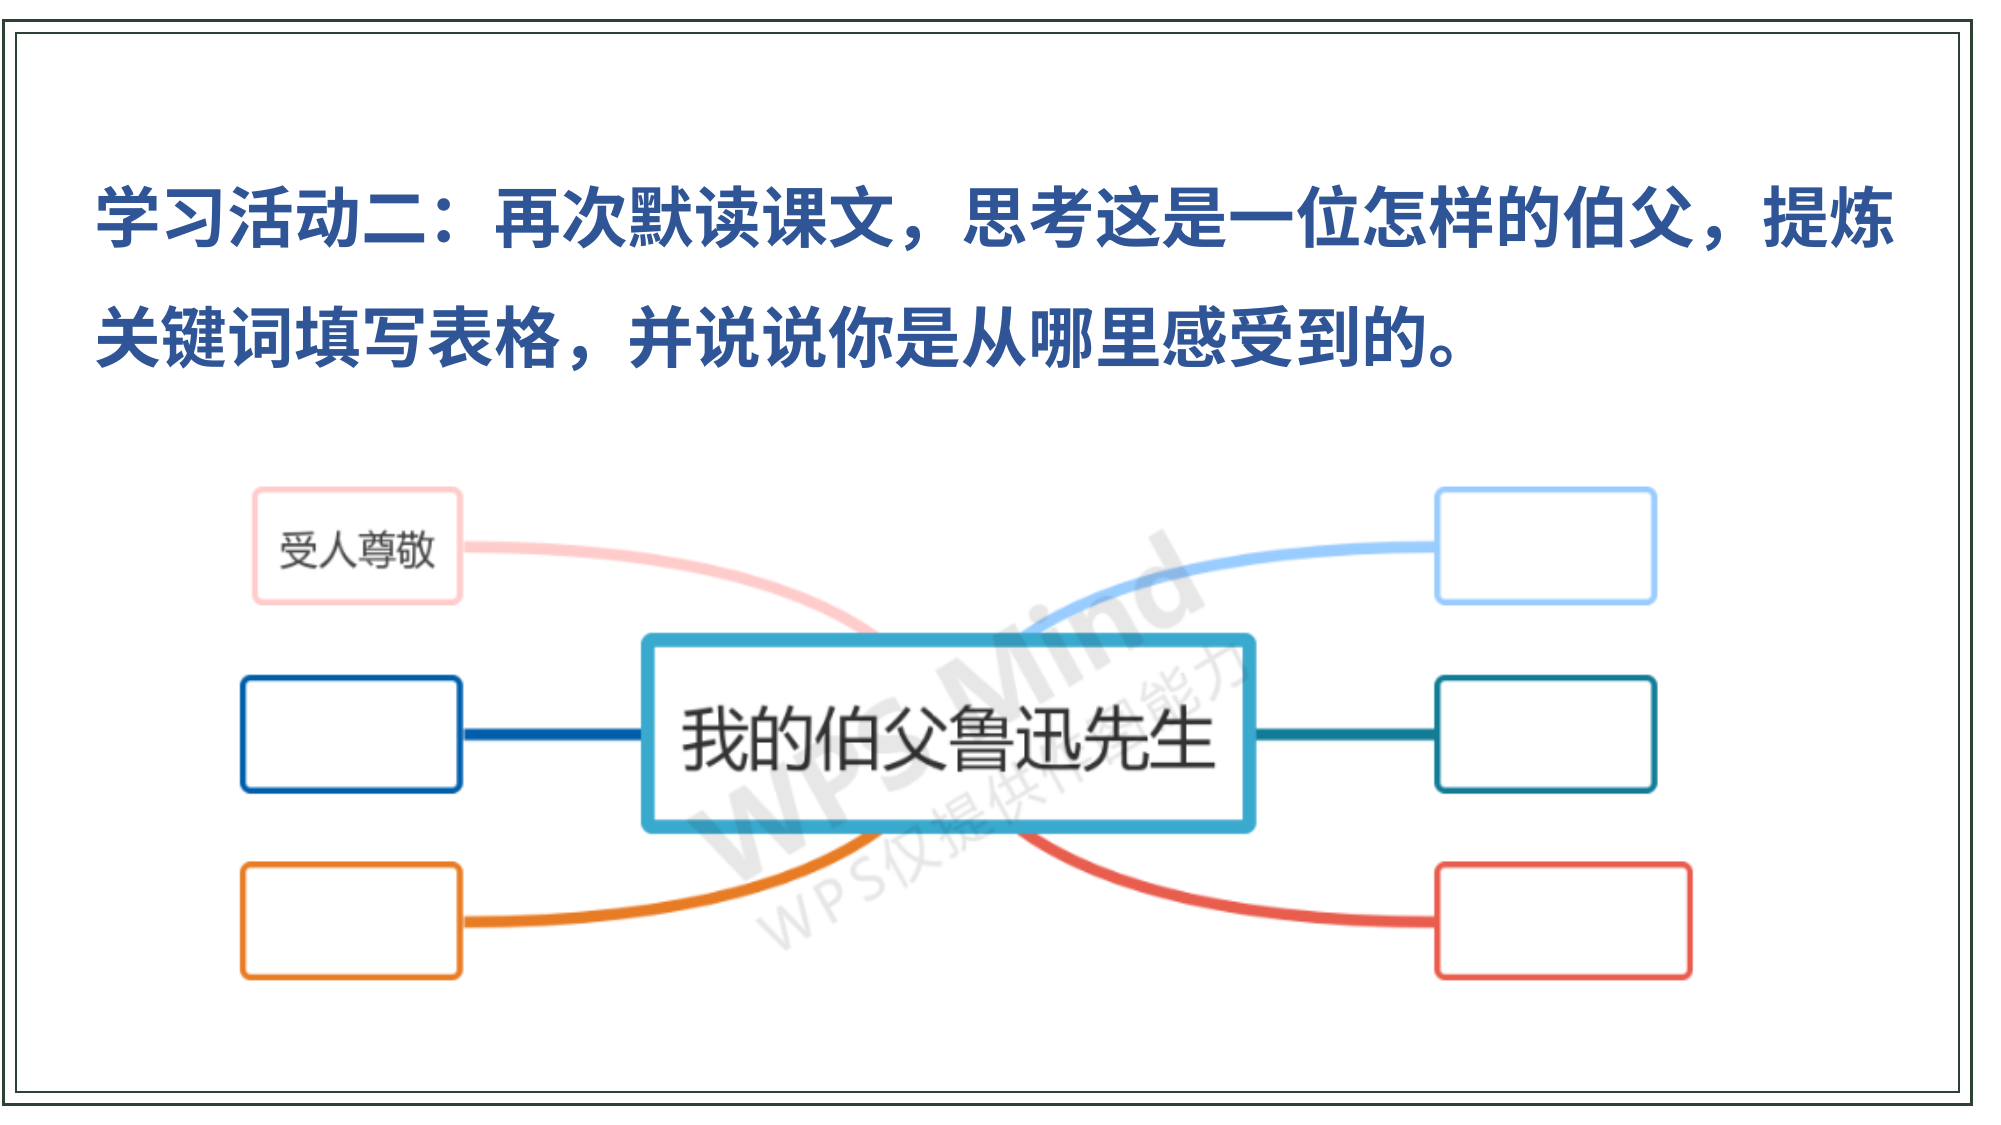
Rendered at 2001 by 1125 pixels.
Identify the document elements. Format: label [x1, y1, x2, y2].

picture [169, 412, 1709, 1041]
text_box [3, 20, 1972, 1105]
